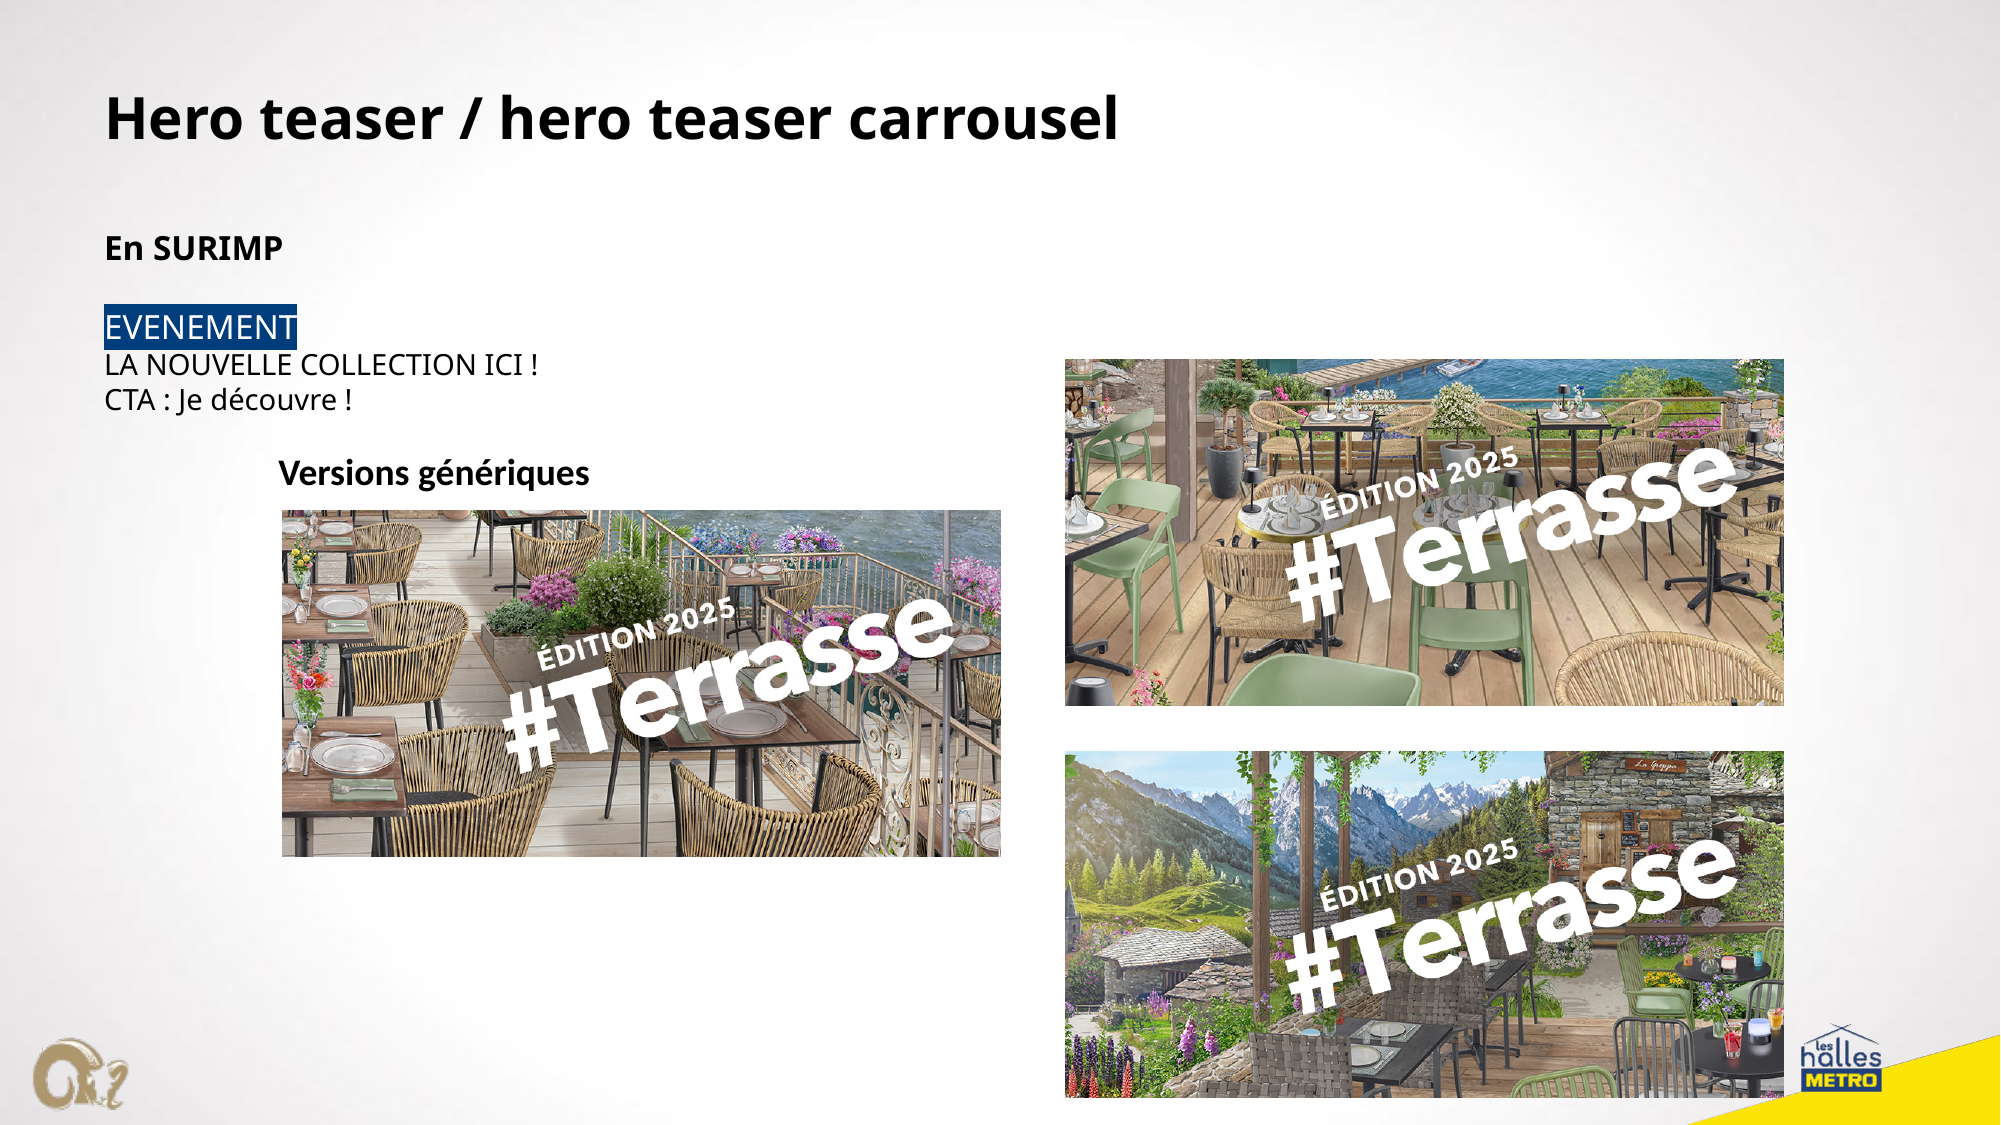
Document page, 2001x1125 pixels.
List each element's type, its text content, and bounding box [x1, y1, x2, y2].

text_box Hero teaser / hero teaser carrousel [89, 73, 1804, 199]
picture [0, 0, 2001, 1125]
text_box En SURIMP EVENEMENT LA NOUVELLE COLLECTION ICI ! CTA : Je découvre ! [89, 179, 1686, 464]
text_box Versions génériques [263, 440, 752, 501]
